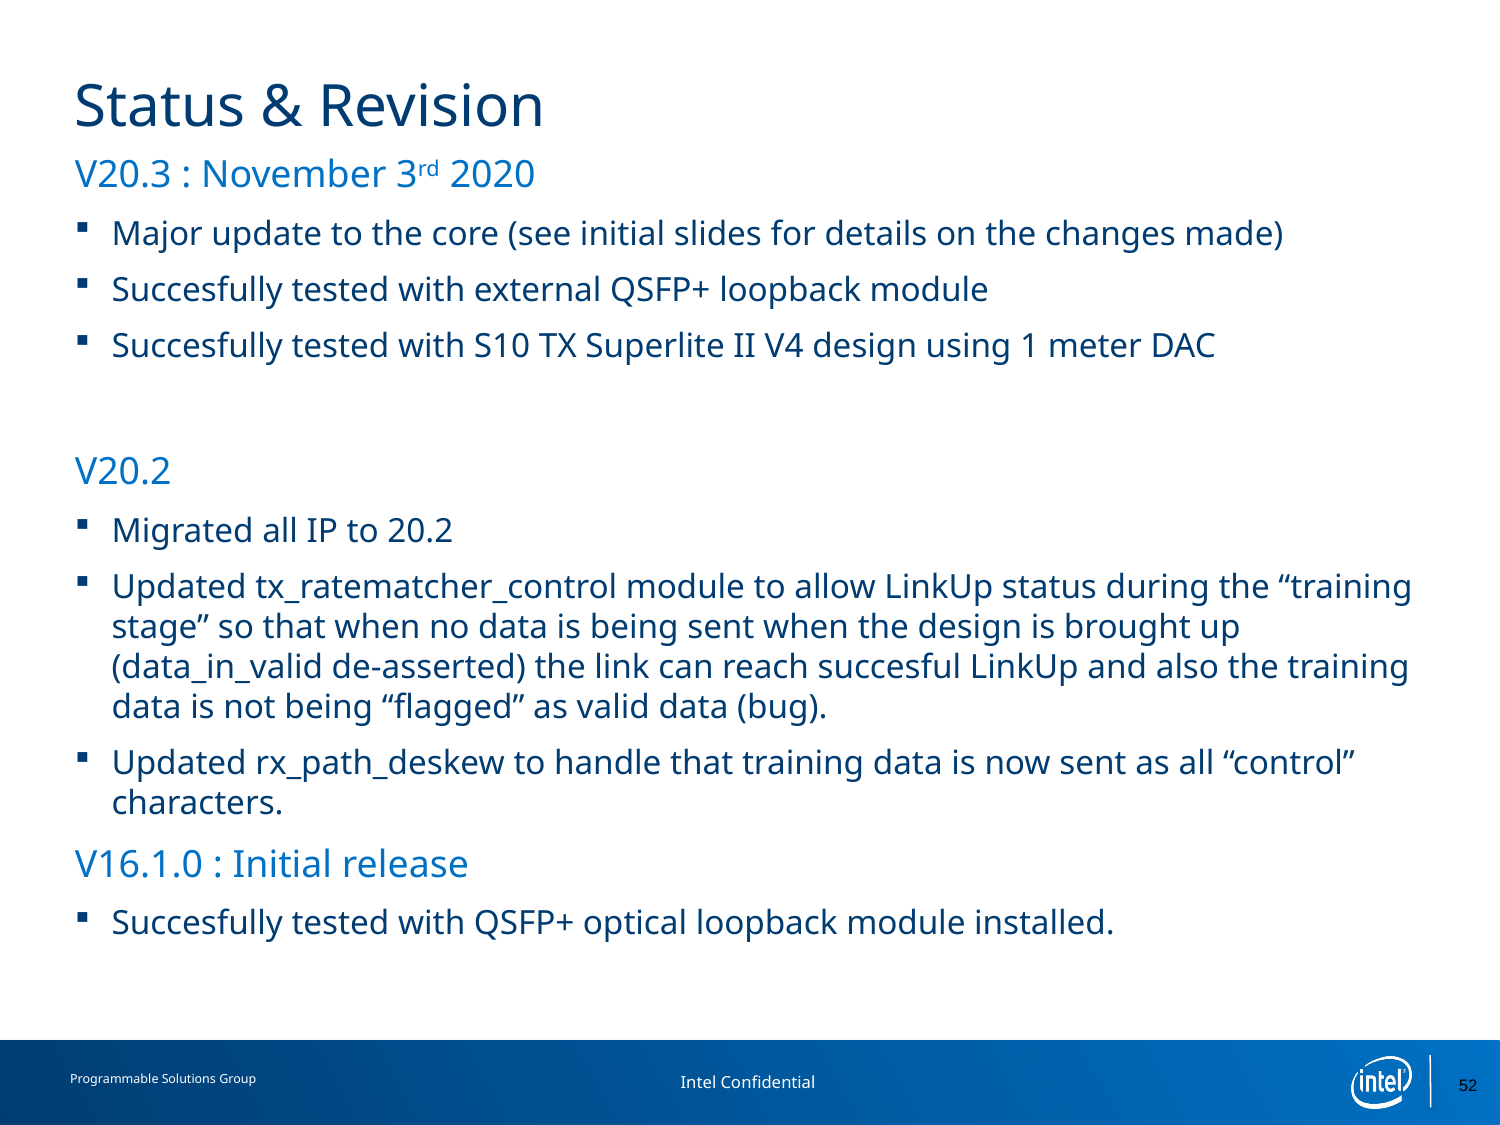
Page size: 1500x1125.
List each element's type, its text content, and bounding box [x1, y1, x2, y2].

title Status & Revision [74, 67, 1425, 149]
slide_number 52 [1127, 1055, 1478, 1116]
list V20.3 : November 3rd 2020 Major update to the core (see initial slides for details on the changes made) Succesfully tested with external QSFP+ loopback module Succesfully tested with S10 TX Superlite II V4 design using 1 meter DAC V20.2 Migrated all IP to 20.2 Updated tx_ratematcher_control module to allow LinkUp status during the “training stage” so that when no data is being sent when the design is brought up (data_in_valid de-asserted) the link can reach succesful LinkUp and also the training data is not being “flagged” as valid data (bug). Updated rx_path_deskew to handle that training data is now sent as all “control” characters. V16.1.0 : Initial release Succesfully tested with QSFP+ optical loopback module installed. [74, 149, 1425, 1013]
